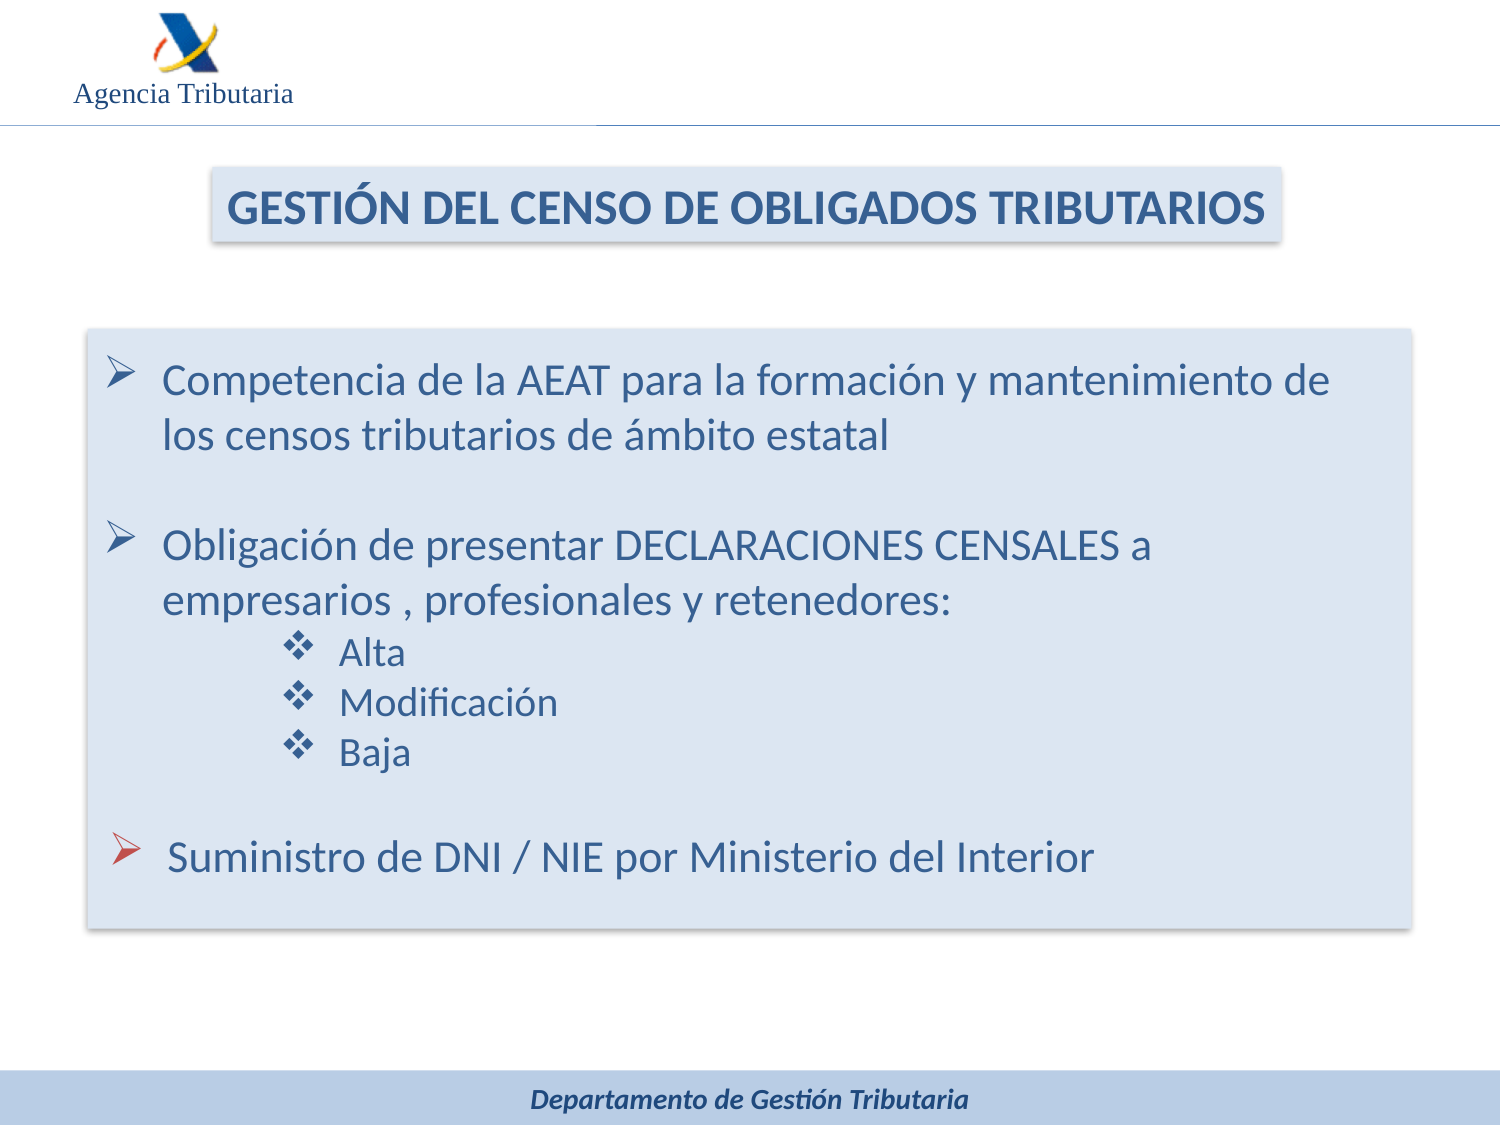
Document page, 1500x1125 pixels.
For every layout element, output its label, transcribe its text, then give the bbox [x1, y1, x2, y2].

text_box [87, 328, 1412, 929]
text_box Suministro de DNI / NIE por Ministerio del Interior [93, 671, 1360, 890]
text_box GESTIÓN DEL CENSO DE OBLIGADOS TRIBUTARIOS [212, 166, 1282, 242]
picture [155, 14, 219, 72]
text_box Competencia de la AEAT para la formación y mantenimiento de los censos tributarios de ámbito estatal Obligación de presentar DECLARACIONES CENSALES a empresarios , profesionales y retenedores: Alta Modificación Baja [88, 342, 1376, 843]
